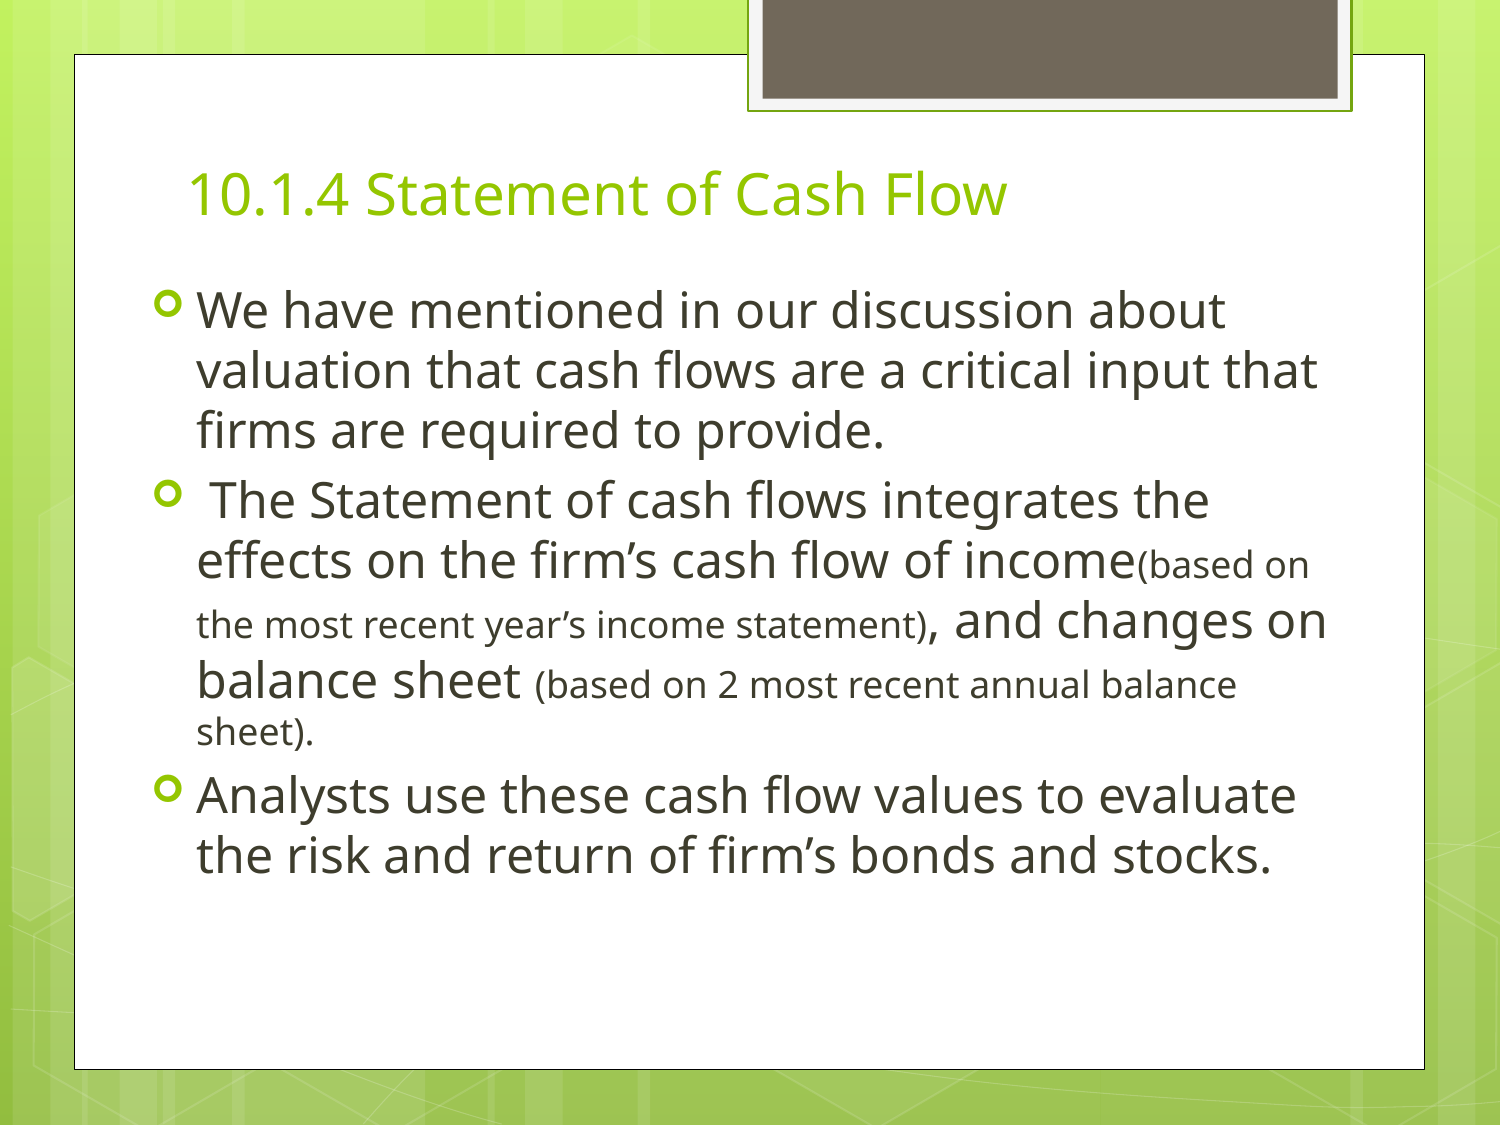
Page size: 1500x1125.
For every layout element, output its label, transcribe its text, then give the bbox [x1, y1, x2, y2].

title 10.1.4 Statement of Cash Flow [171, 116, 1324, 236]
list We have mentioned in our discussion about valuation that cash flows are a critical input that firms are required to provide. The Statement of cash flows integrates the effects on the firm’s cash flow of income(based on the most recent year’s income statement), and changes on balance sheet (based on 2 most recent annual balance sheet). Analysts use these cash flow values to evaluate the risk and return of firm’s bonds and stocks. [125, 270, 1355, 957]
